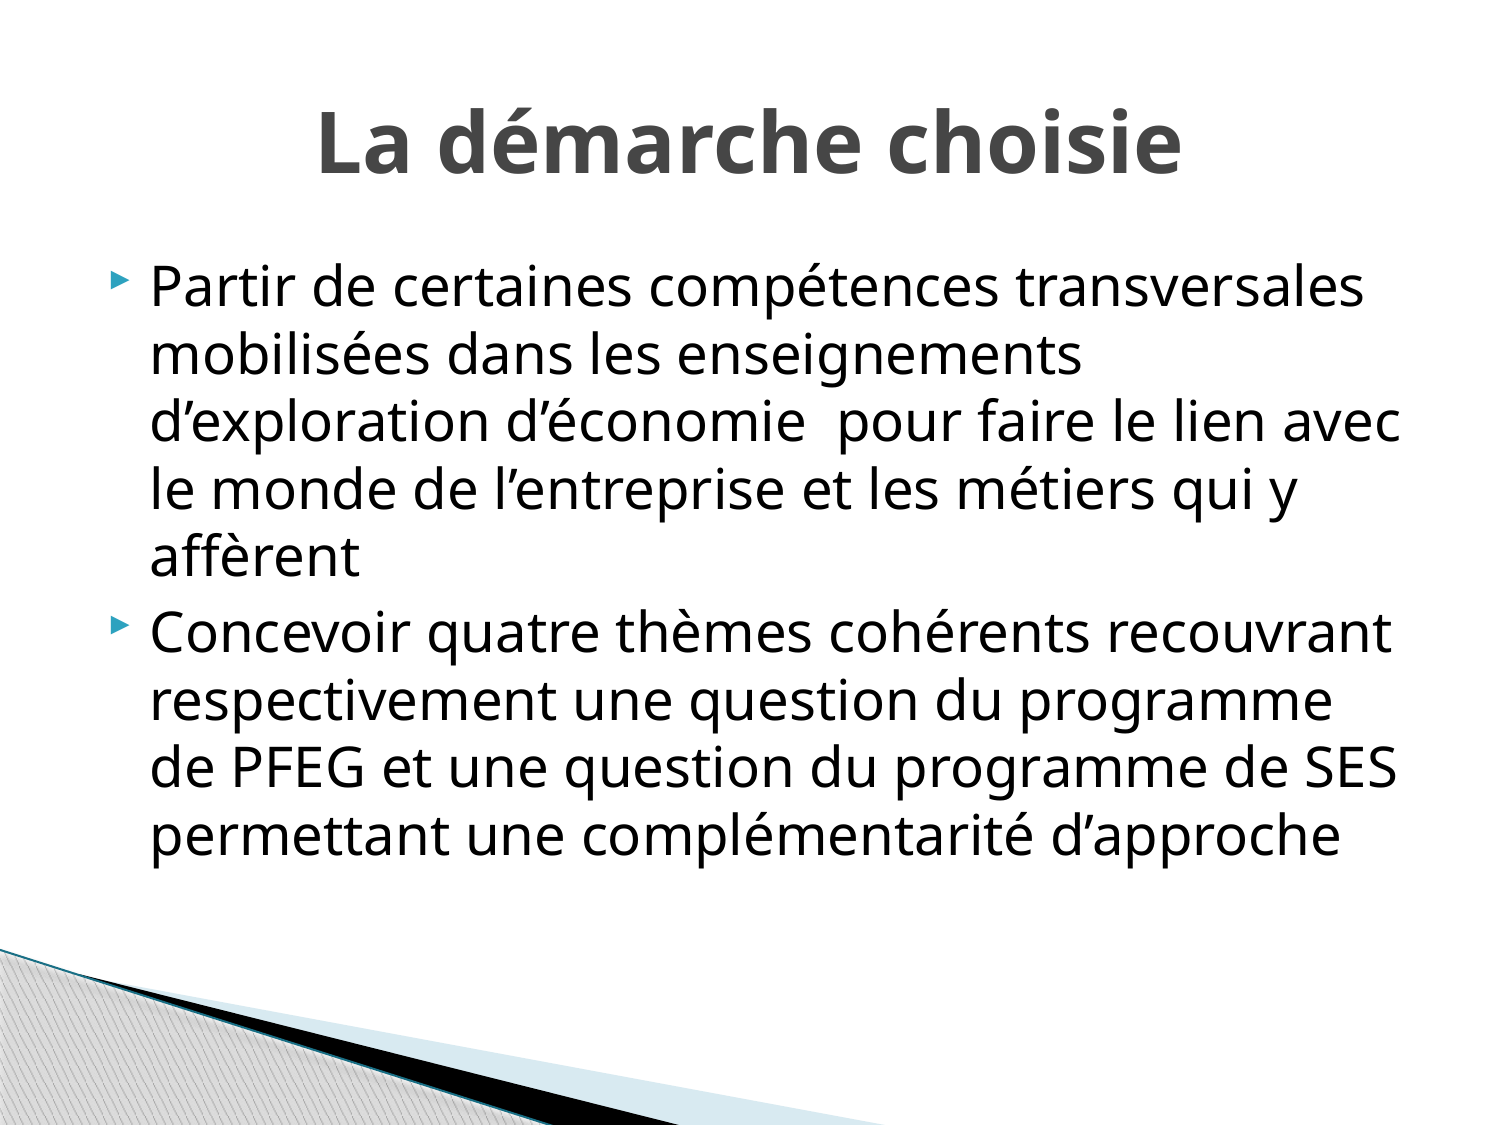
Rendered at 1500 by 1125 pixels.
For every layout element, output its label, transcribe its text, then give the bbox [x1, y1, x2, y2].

title La démarche choisie [75, 45, 1425, 233]
list Partir de certaines compétences transversales mobilisées dans les enseignements d’exploration d’économie pour faire le lien avec le monde de l’entreprise et les métiers qui y affèrent Concevoir quatre thèmes cohérents recouvrant respectivement une question du programme de PFEG et une question du programme de SES permettant une complémentarité d’approche [75, 243, 1425, 986]
